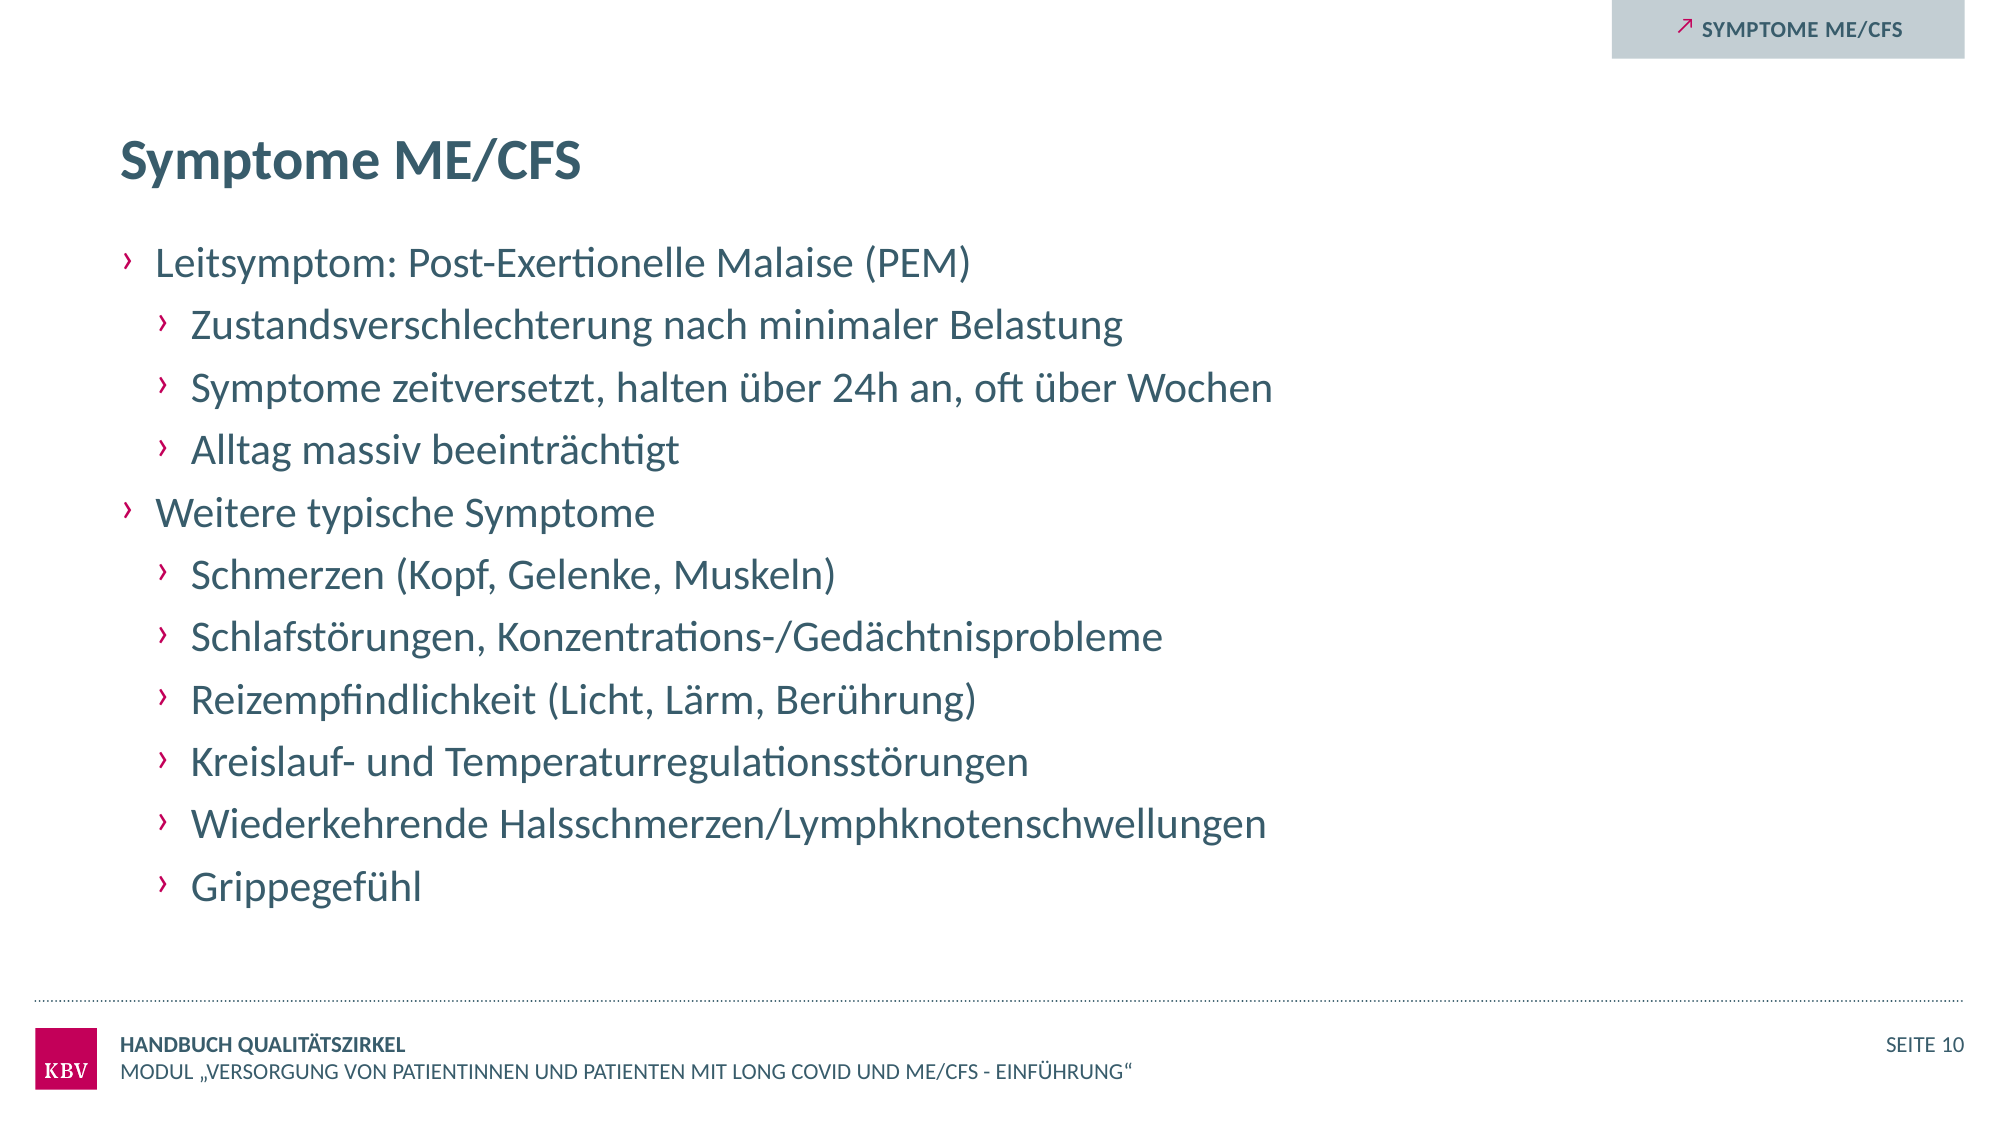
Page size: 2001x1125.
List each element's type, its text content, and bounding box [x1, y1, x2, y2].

slide_number Seite 10 [1787, 1030, 1965, 1057]
slide_number Modul „Versorgung von Patientinnen und Patienten mit Long COVID und ME/CFS - Einführung“ [120, 1057, 1668, 1084]
list Leitsymptom: Post-Exertionelle Malaise (PEM) Zustandsverschlechterung nach minimaler Belastung Symptome zeitversetzt, halten über 24h an, oft über Wochen Alltag massiv beeinträchtigt Weitere typische Symptome Schmerzen (Kopf, Gelenke, Muskeln) Schlafstörungen, Konzentrations-/Gedächtnisprobleme Reizempfindlichkeit (Licht, Lärm, Berührung) Kreislauf- und Temperaturregulationsstörungen Wiederkehrende Halsschmerzen/Lymphknotenschwellungen Grippegefühl [120, 237, 1880, 945]
footer Handbuch Qualitätszirkel [120, 1030, 1668, 1057]
title Symptome ME/CFS [120, 129, 1880, 201]
list Symptome ME/CFS [1611, 0, 1965, 59]
